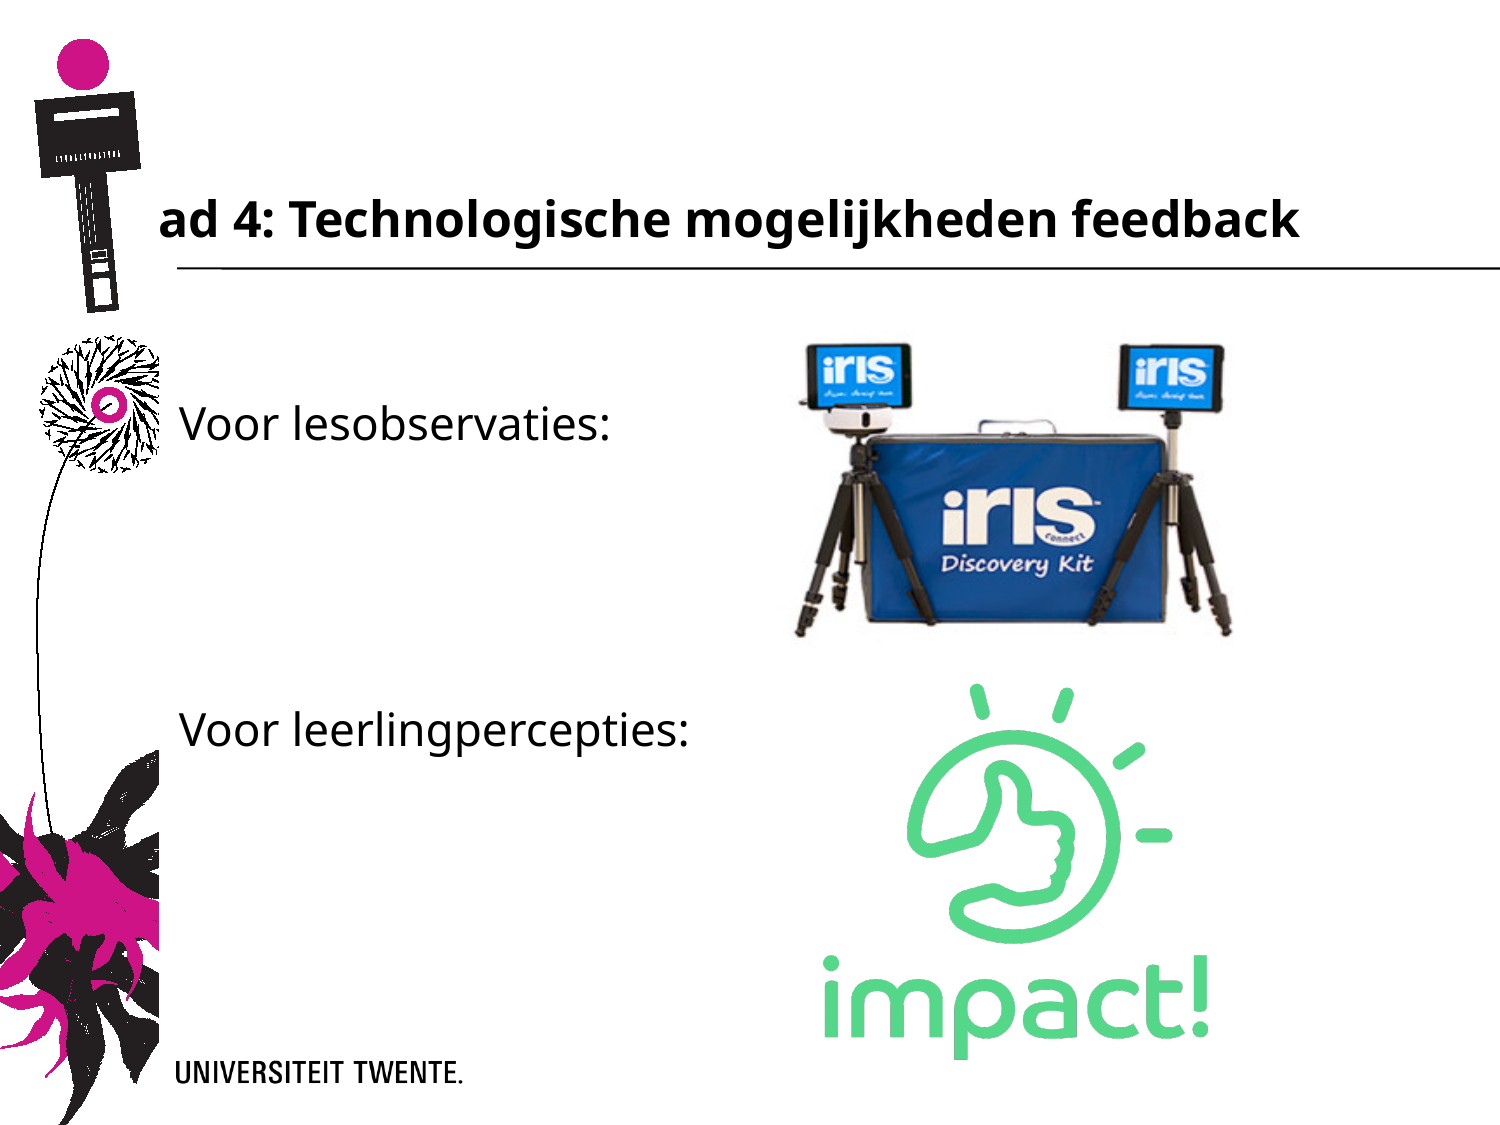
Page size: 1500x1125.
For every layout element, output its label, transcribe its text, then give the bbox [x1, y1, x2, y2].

picture [820, 680, 1211, 1063]
picture [0, 0, 482, 1125]
title ad 4: Technologische mogelijkheden feedback [162, 59, 1500, 248]
picture [761, 306, 1282, 658]
list Voor lesobservaties: Voor leerlingpercepties: [178, 267, 1459, 921]
